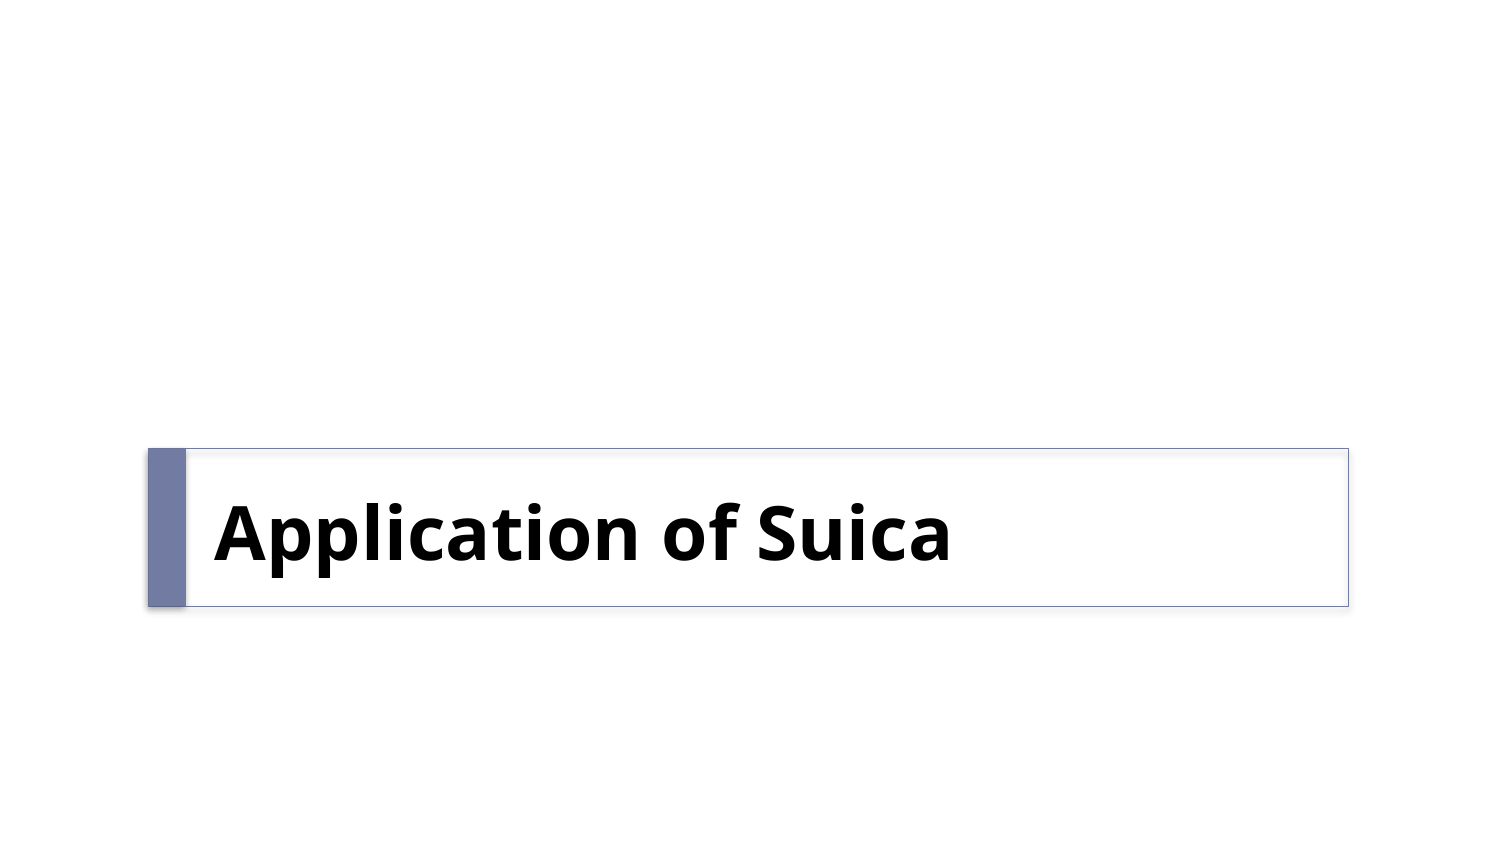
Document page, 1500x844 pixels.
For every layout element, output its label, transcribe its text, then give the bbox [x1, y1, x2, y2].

title Application of Suica [200, 478, 1325, 600]
